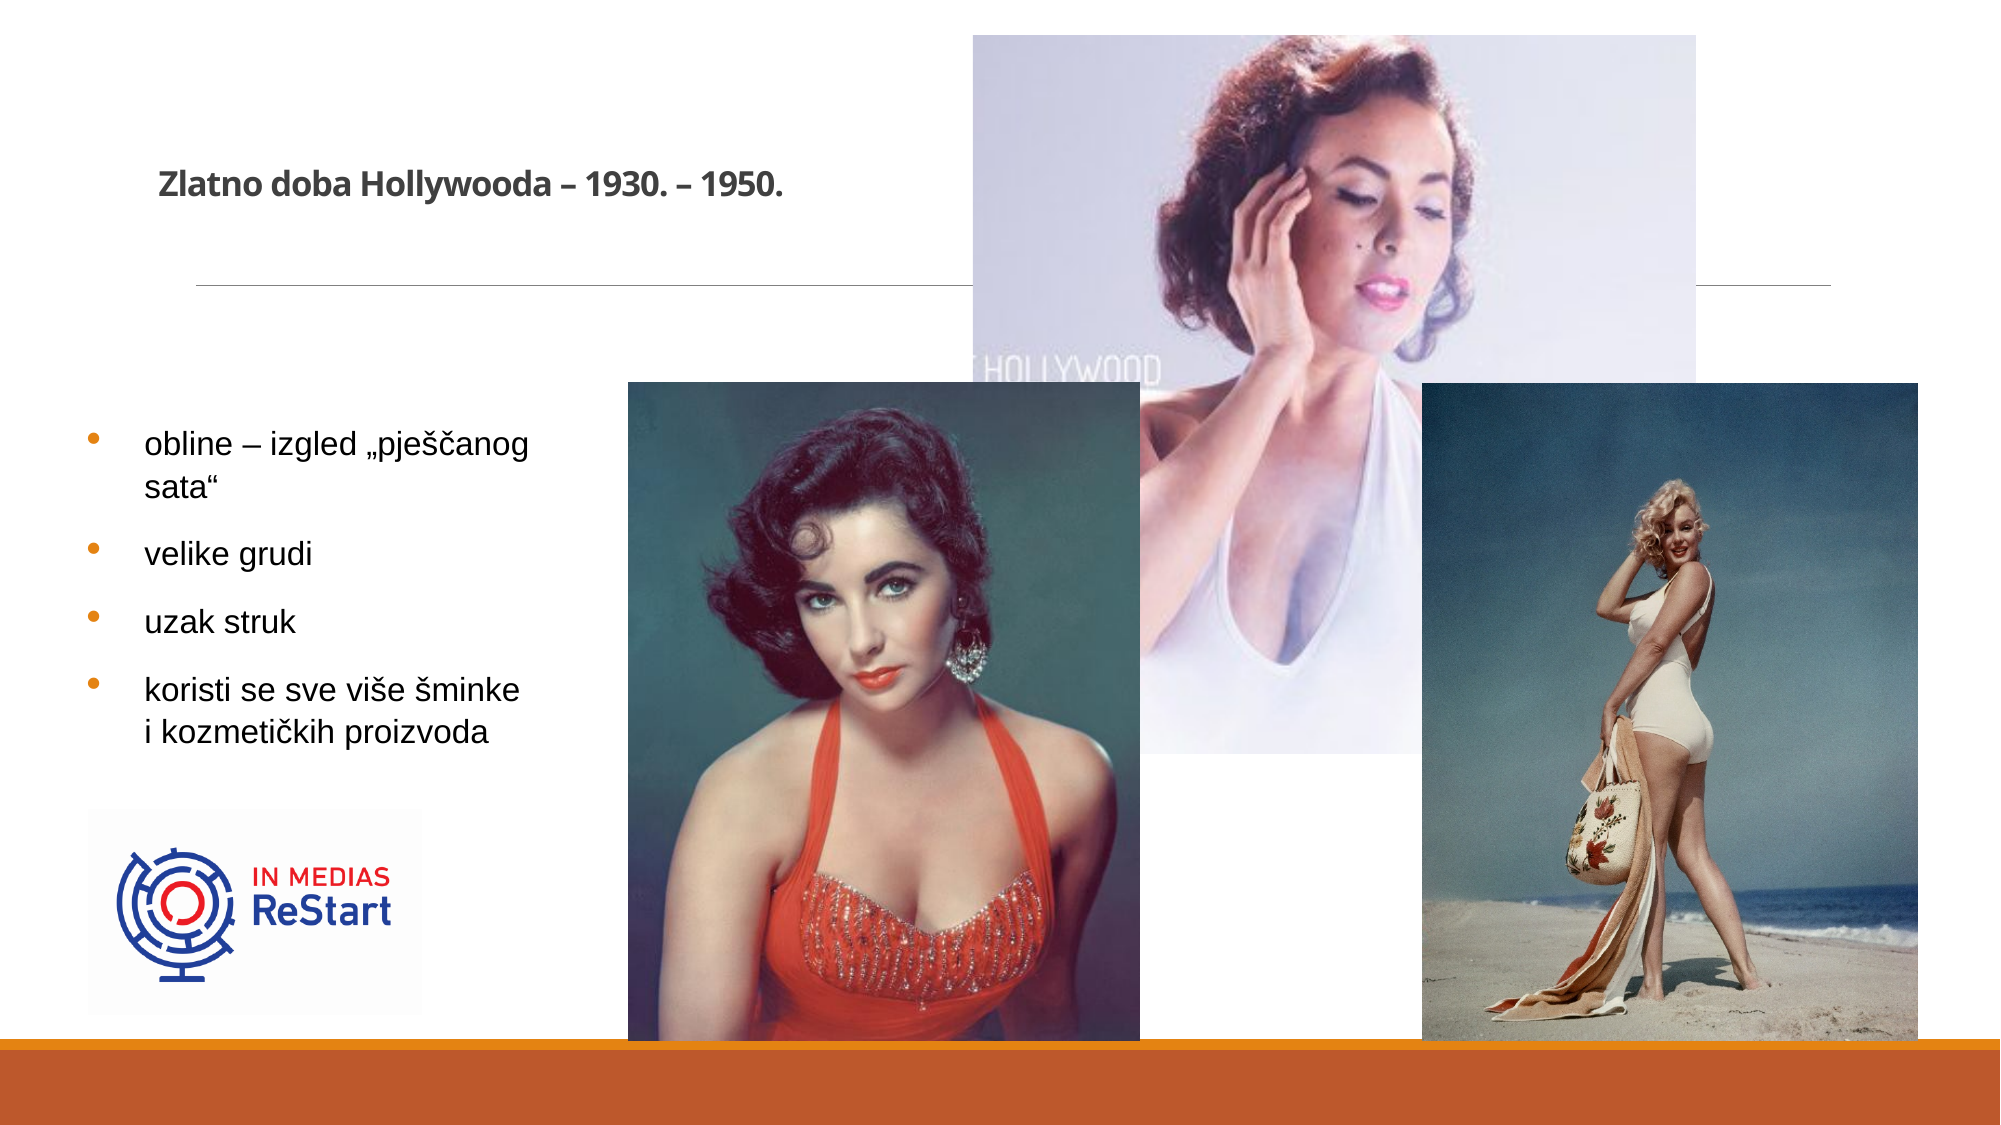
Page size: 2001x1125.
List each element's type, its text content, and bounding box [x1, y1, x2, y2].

picture [627, 34, 1918, 1042]
list obline – izgled „pješčanog sata“ velike grudi uzak struk koristi se sve više šminke i kozmetičkih proizvoda [88, 412, 537, 810]
title Zlatno doba Hollywooda – 1930. – 1950. [143, 131, 833, 253]
picture [87, 808, 423, 1015]
